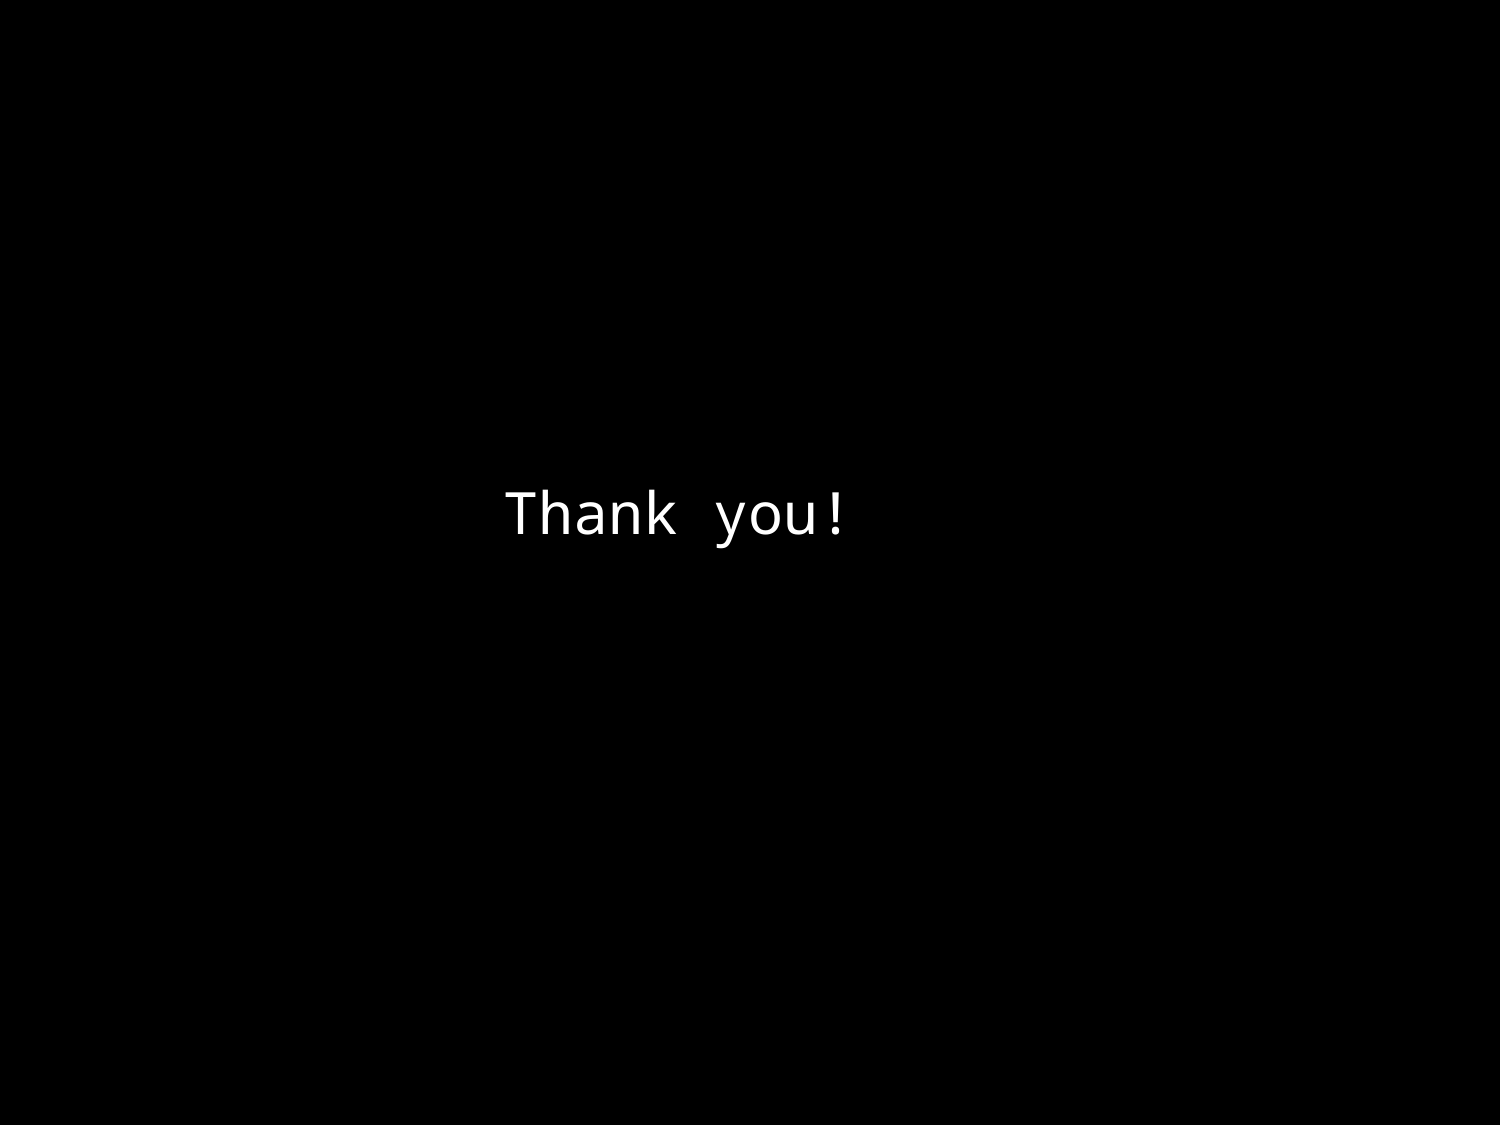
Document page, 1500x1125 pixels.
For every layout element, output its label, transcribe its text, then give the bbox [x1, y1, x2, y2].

text_box Thank you! [488, 468, 868, 554]
